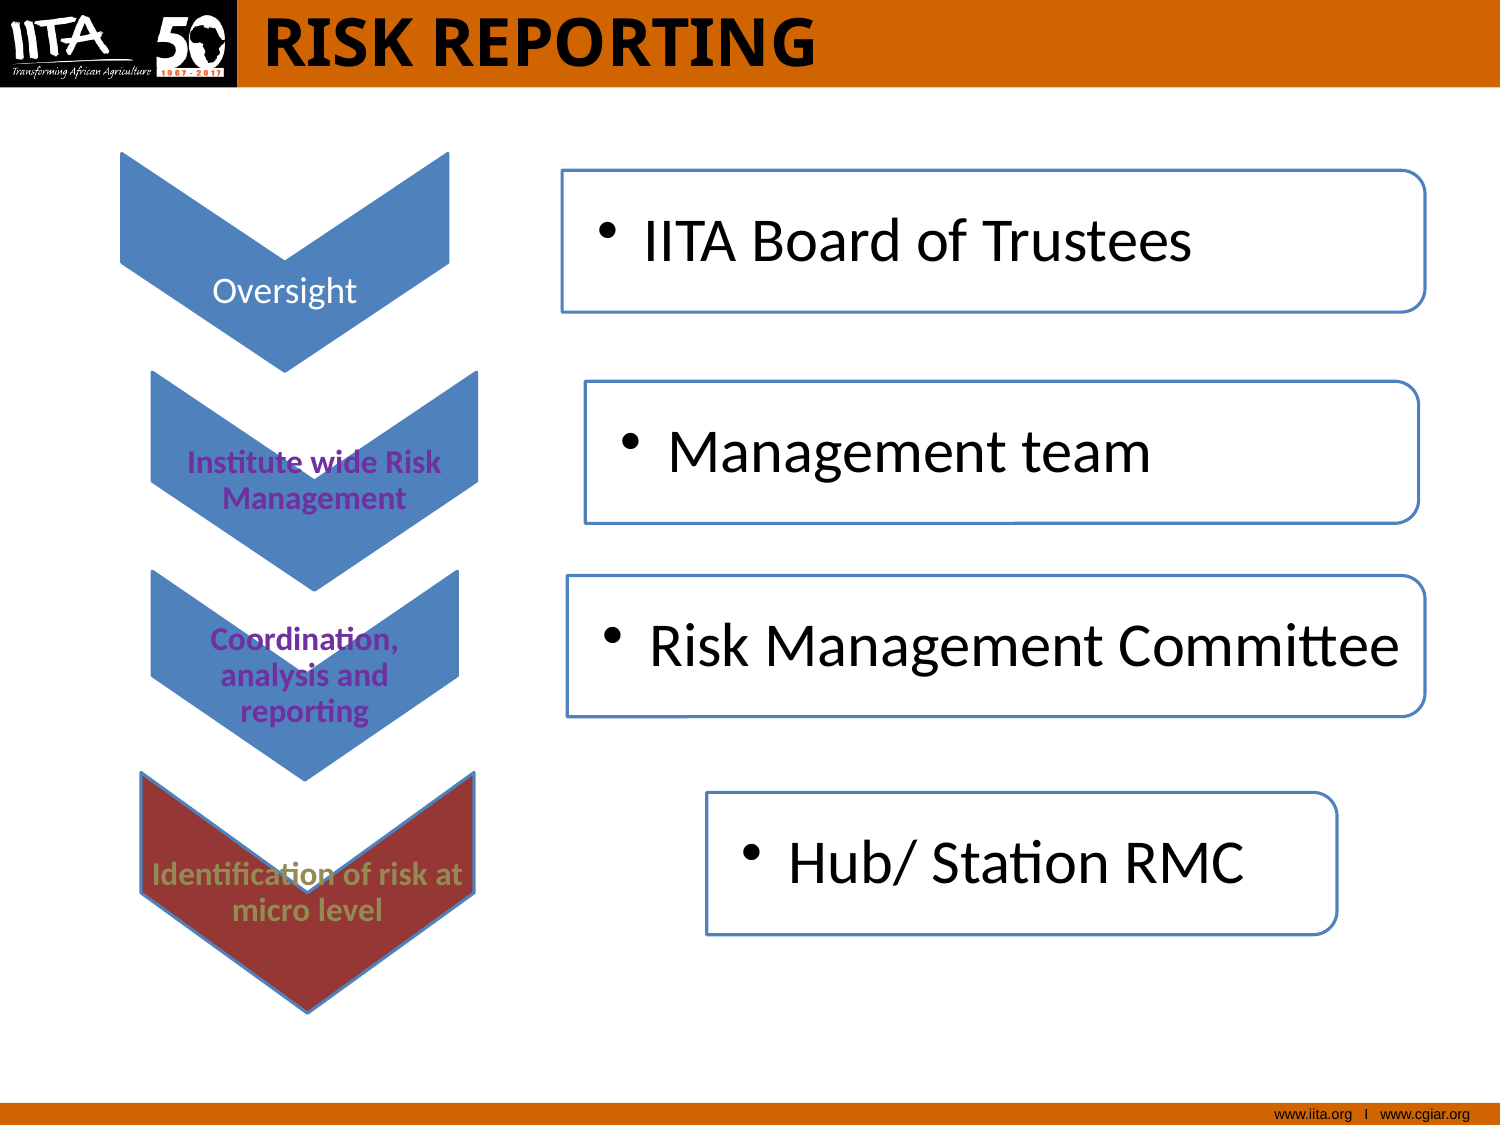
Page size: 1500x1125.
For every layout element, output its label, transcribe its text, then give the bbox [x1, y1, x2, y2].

picture [11, 15, 225, 79]
title RISK REPORTING [262, 0, 1475, 88]
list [74, 124, 1426, 1051]
